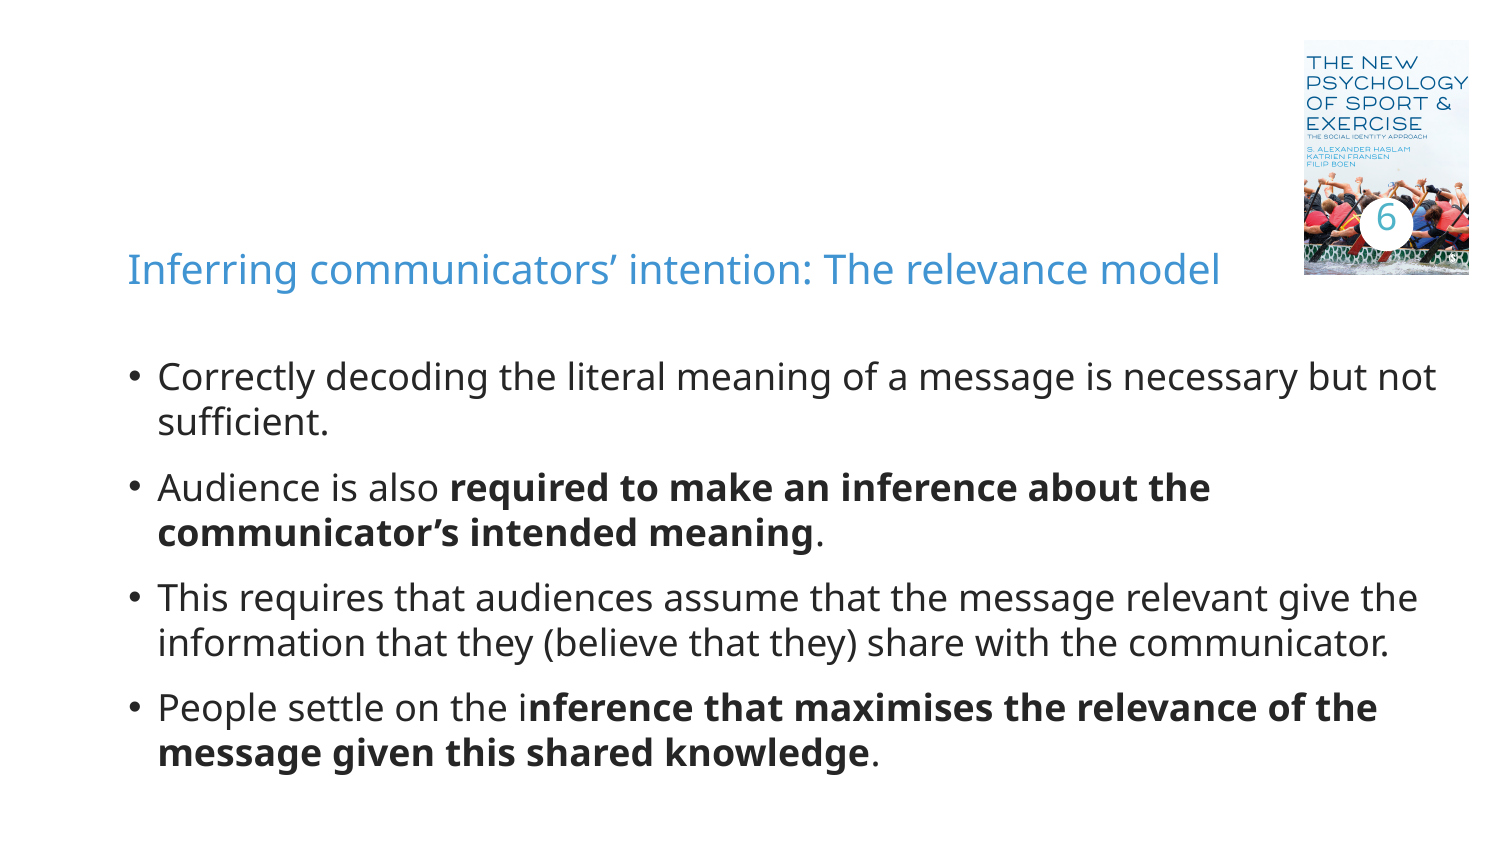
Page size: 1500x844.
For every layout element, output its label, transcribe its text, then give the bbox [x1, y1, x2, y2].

text_box Inferring communicators’ intention: The relevance model [112, 243, 1388, 329]
slide_number 6 [1344, 79, 1429, 252]
picture [1304, 40, 1469, 275]
list Correctly decoding the literal meaning of a message is necessary but not sufficient. Audience is also required to make an inference about the communicator’s intended meaning. This requires that audiences assume that the message relevant give the information that they (believe that they) share with the communicator. People settle on the inference that maximises the relevance of the message given this shared knowledge. [112, 345, 1456, 814]
